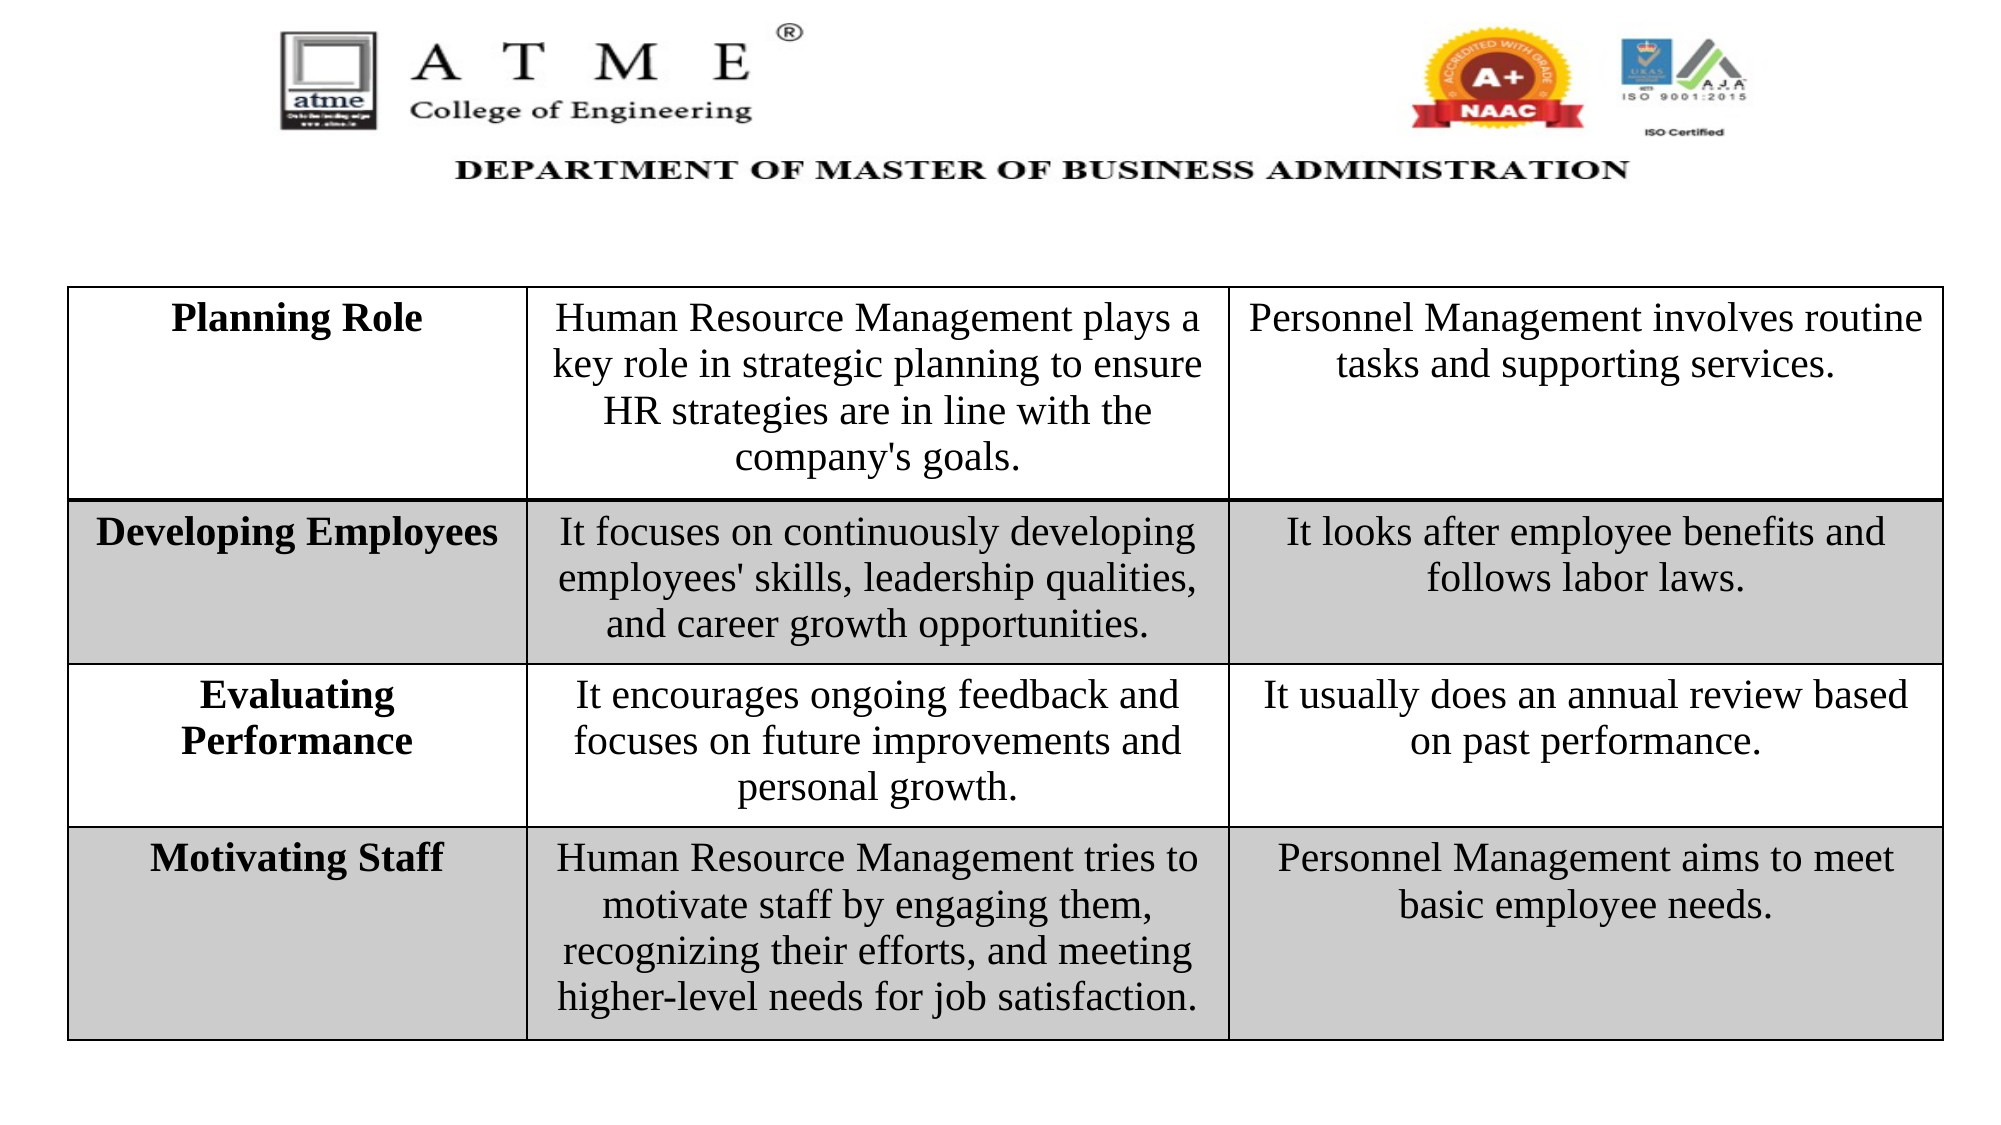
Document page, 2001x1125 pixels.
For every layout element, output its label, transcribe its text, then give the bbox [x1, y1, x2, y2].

picture [272, 22, 1802, 185]
table_header Planning Role [69, 288, 526, 498]
table_cell Motivating Staff [69, 828, 526, 1039]
table_cell It usually does an annual review based on past performance. [1230, 665, 1942, 826]
table_cell It focuses on continuously developing employees' skills, leadership qualities, and career growth opportunities. [528, 502, 1228, 663]
table_cell Human Resource Management tries to motivate staff by engaging them, recognizing their efforts, and meeting higher-level needs for job satisfaction. [528, 828, 1228, 1039]
table_cell Evaluating Performance [69, 665, 526, 826]
table_cell Developing Employees [69, 502, 526, 663]
table_cell Personnel Management aims to meet basic employee needs. [1230, 828, 1942, 1039]
table_header Human Resource Management plays a key role in strategic planning to ensure HR strategies are in line with the company's goals. [528, 288, 1228, 498]
table_cell It looks after employee benefits and follows labor laws. [1230, 502, 1942, 663]
table_cell It encourages ongoing feedback and focuses on future improvements and personal growth. [528, 665, 1228, 826]
table_header Personnel Management involves routine tasks and supporting services. [1230, 288, 1942, 498]
